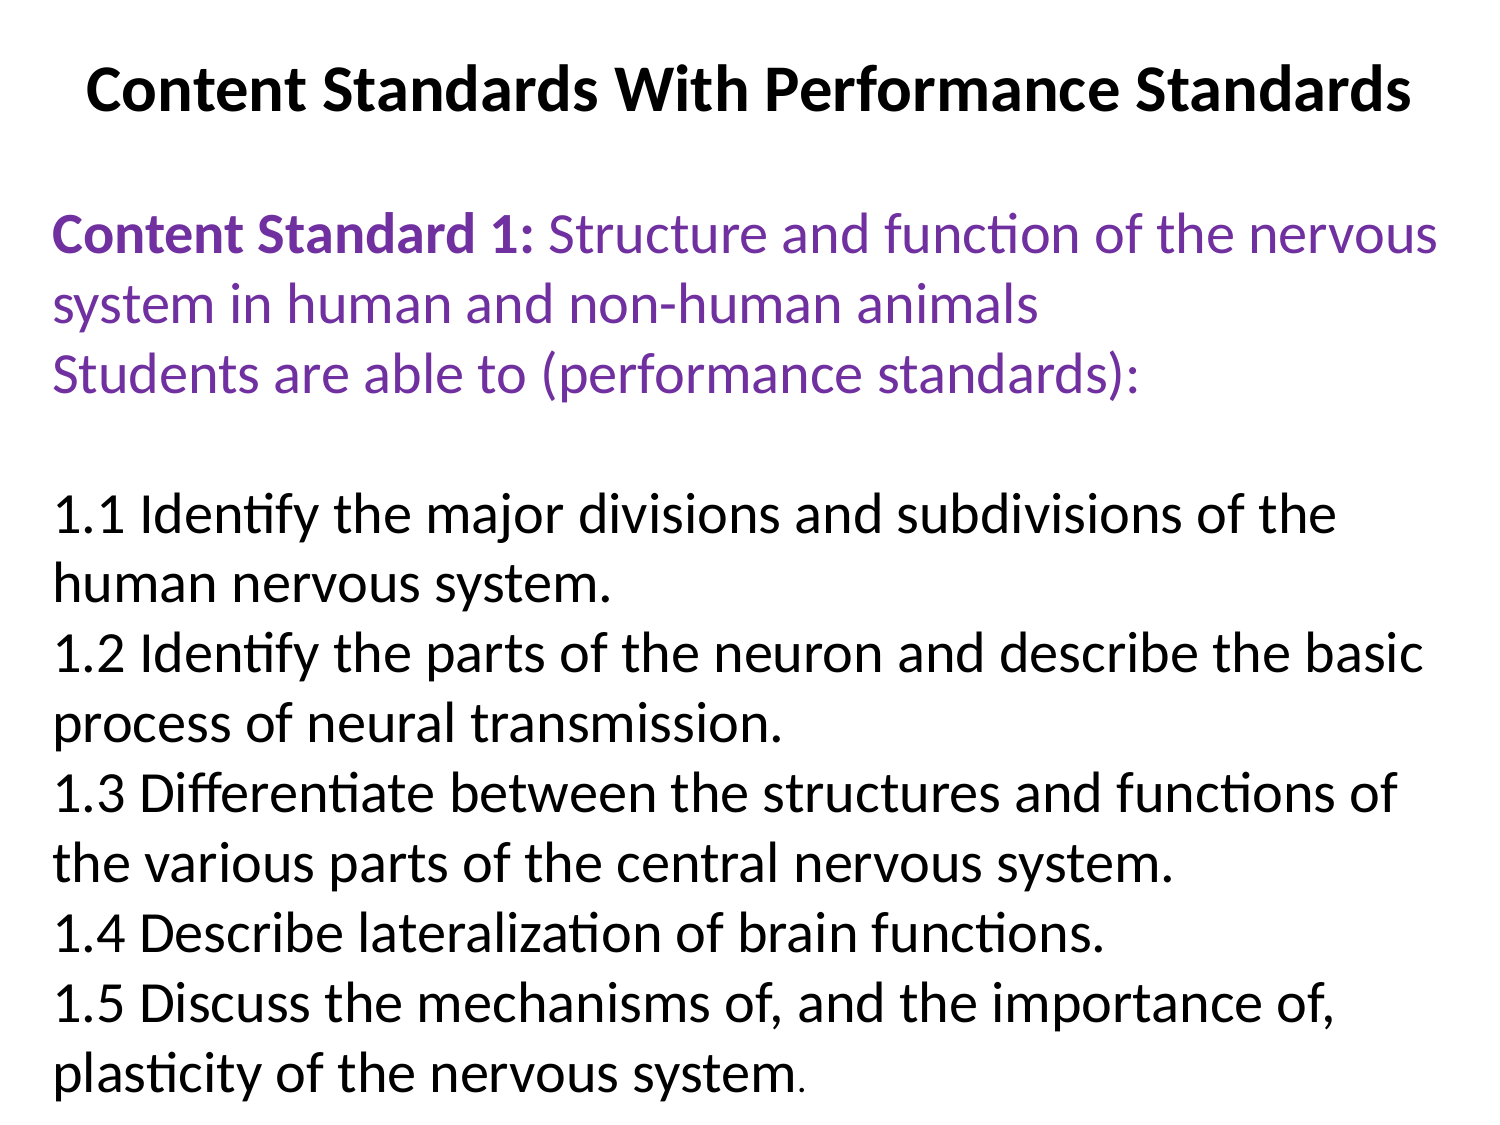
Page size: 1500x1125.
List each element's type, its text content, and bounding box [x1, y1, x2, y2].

text_box Content Standards With Performance Standards Content Standard 1: Structure and function of the nervous system in human and non-human animals Students are able to (performance standards): 1.1 Identify the major divisions and subdivisions of the human nervous system. 1.2 Identify the parts of the neuron and describe the basic process of neural transmission. 1.3 Differentiate between the structures and functions of the various parts of the central nervous system. 1.4 Describe lateralization of brain functions. 1.5 Discuss the mechanisms of, and the importance of, plasticity of the nervous system. [37, 37, 1463, 1112]
